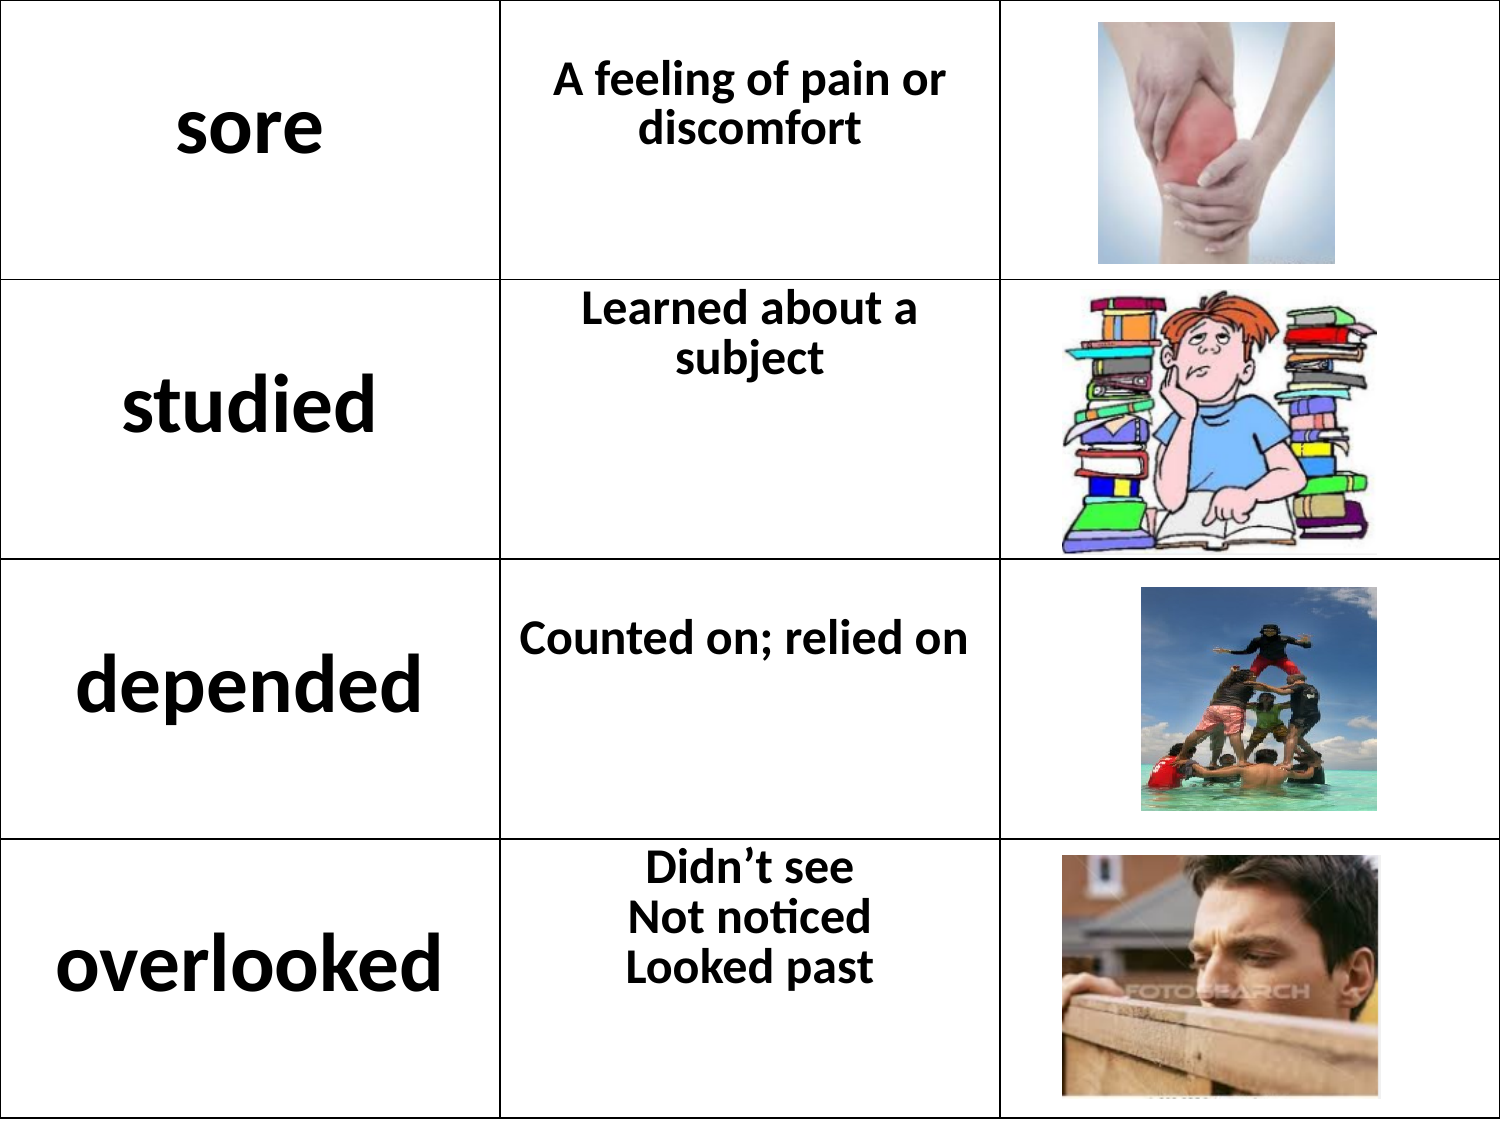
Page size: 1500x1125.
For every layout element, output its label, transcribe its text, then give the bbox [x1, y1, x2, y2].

table_cell [1001, 560, 1499, 838]
table_cell Counted on; relied on [501, 560, 999, 838]
table_header sore [1, 1, 499, 279]
table_cell overlooked [1, 840, 499, 1117]
picture [1140, 587, 1377, 811]
table_cell Didn’t see Not noticed Looked past [501, 840, 999, 1117]
picture [1098, 22, 1335, 265]
picture [1062, 855, 1381, 1099]
table_header [1001, 1, 1499, 279]
table_cell [1001, 840, 1499, 1117]
table_cell [1001, 280, 1499, 558]
table_header A feeling of pain or discomfort [501, 1, 999, 279]
table_cell studied [1, 280, 499, 558]
table_cell Learned about a subject [501, 280, 999, 558]
table_cell depended [1, 560, 499, 838]
picture [1062, 289, 1377, 555]
